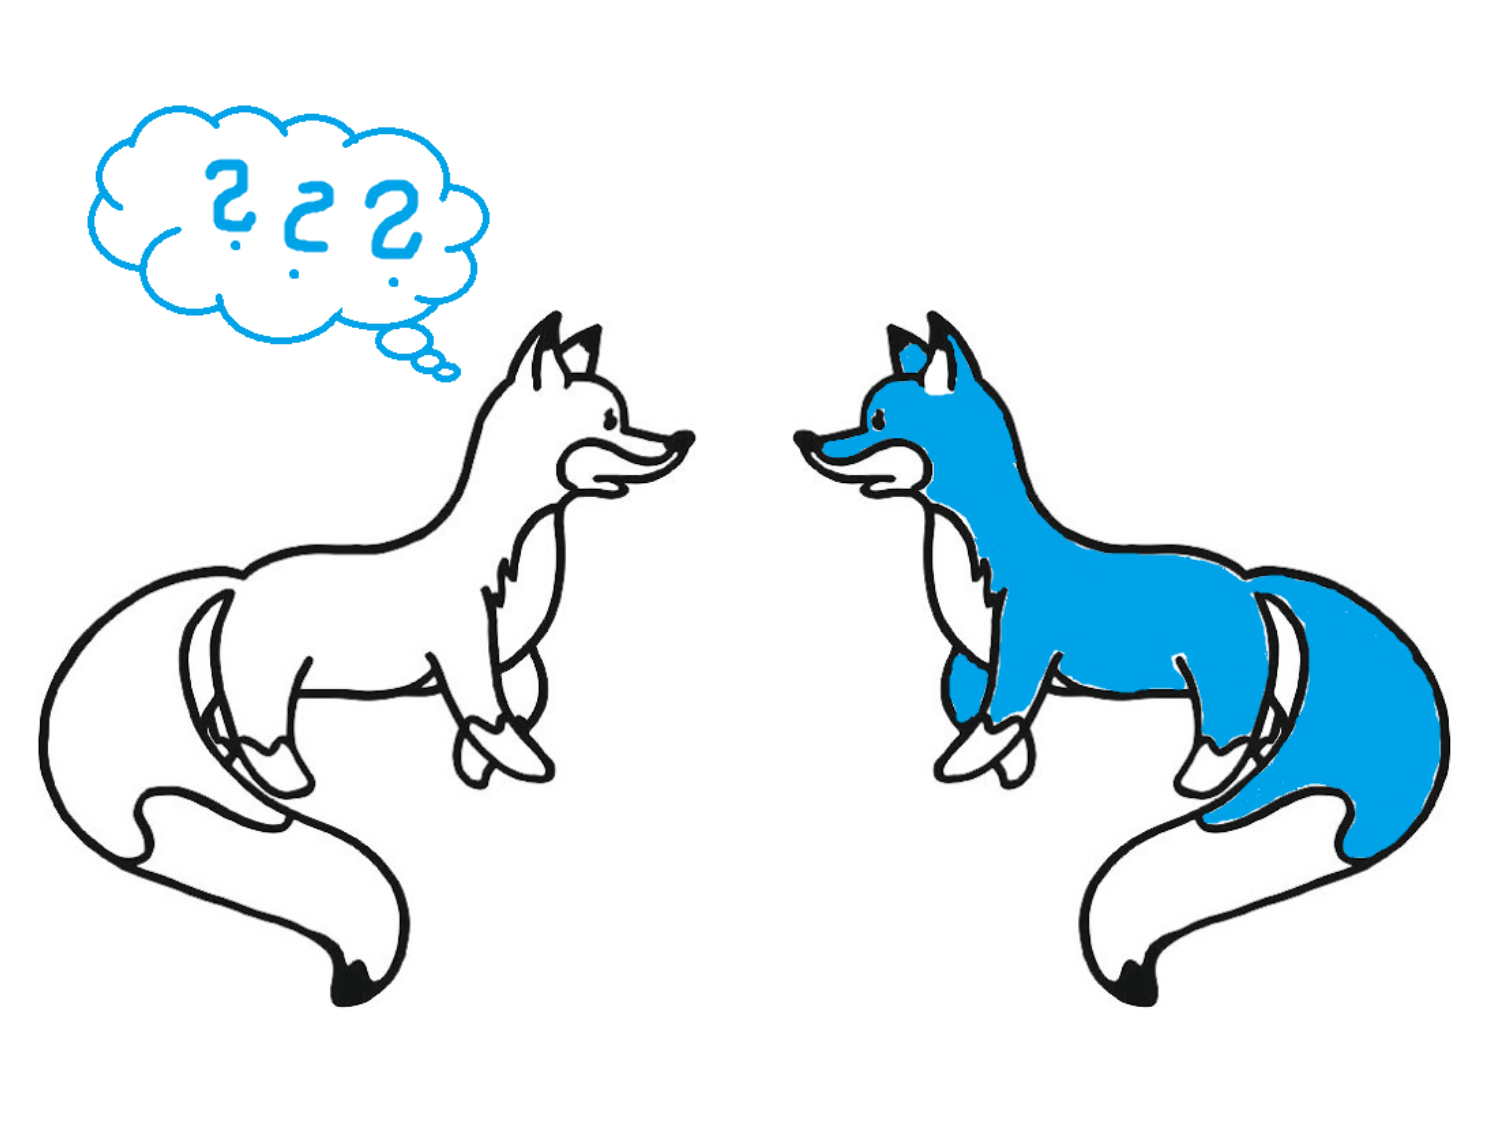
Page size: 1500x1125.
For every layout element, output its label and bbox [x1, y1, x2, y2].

picture [20, 87, 1480, 1037]
